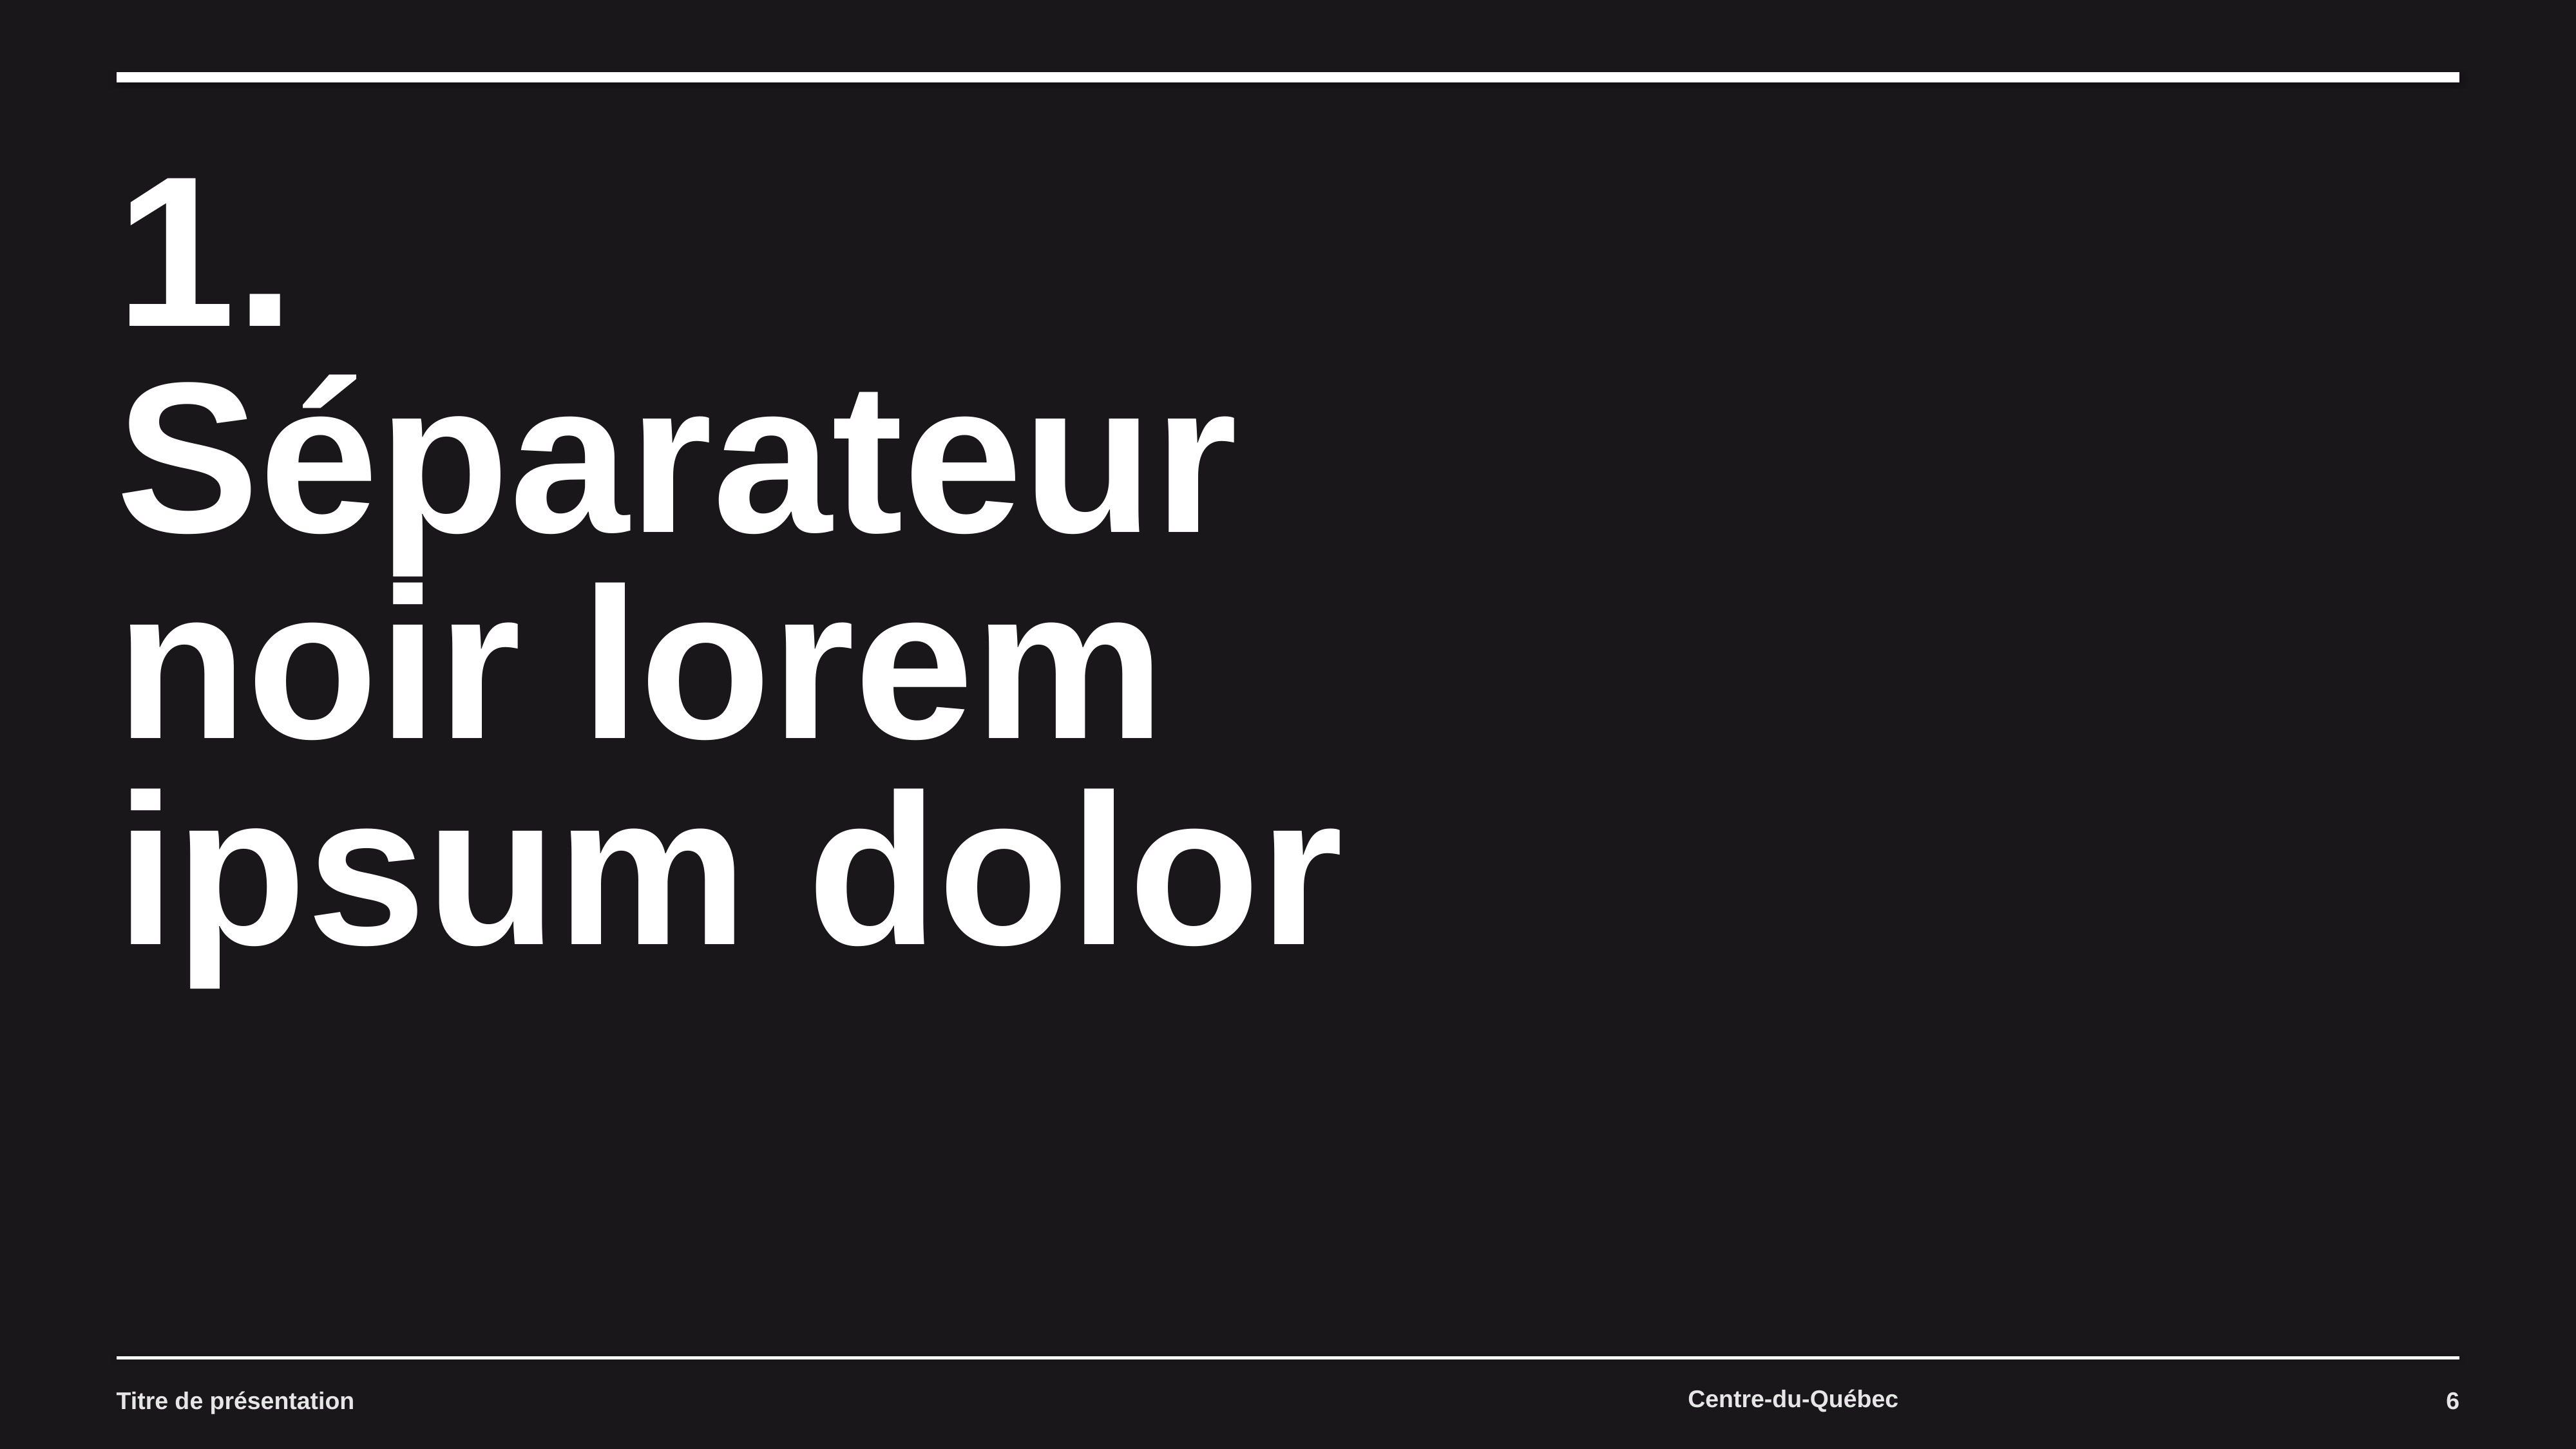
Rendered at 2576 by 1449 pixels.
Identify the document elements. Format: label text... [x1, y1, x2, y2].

footer Titre de présentation [116, 1383, 1566, 1416]
slide_number 6 [2394, 1383, 2460, 1416]
title 1. Séparateur noir lorem ipsum dolor [116, 161, 1687, 1302]
